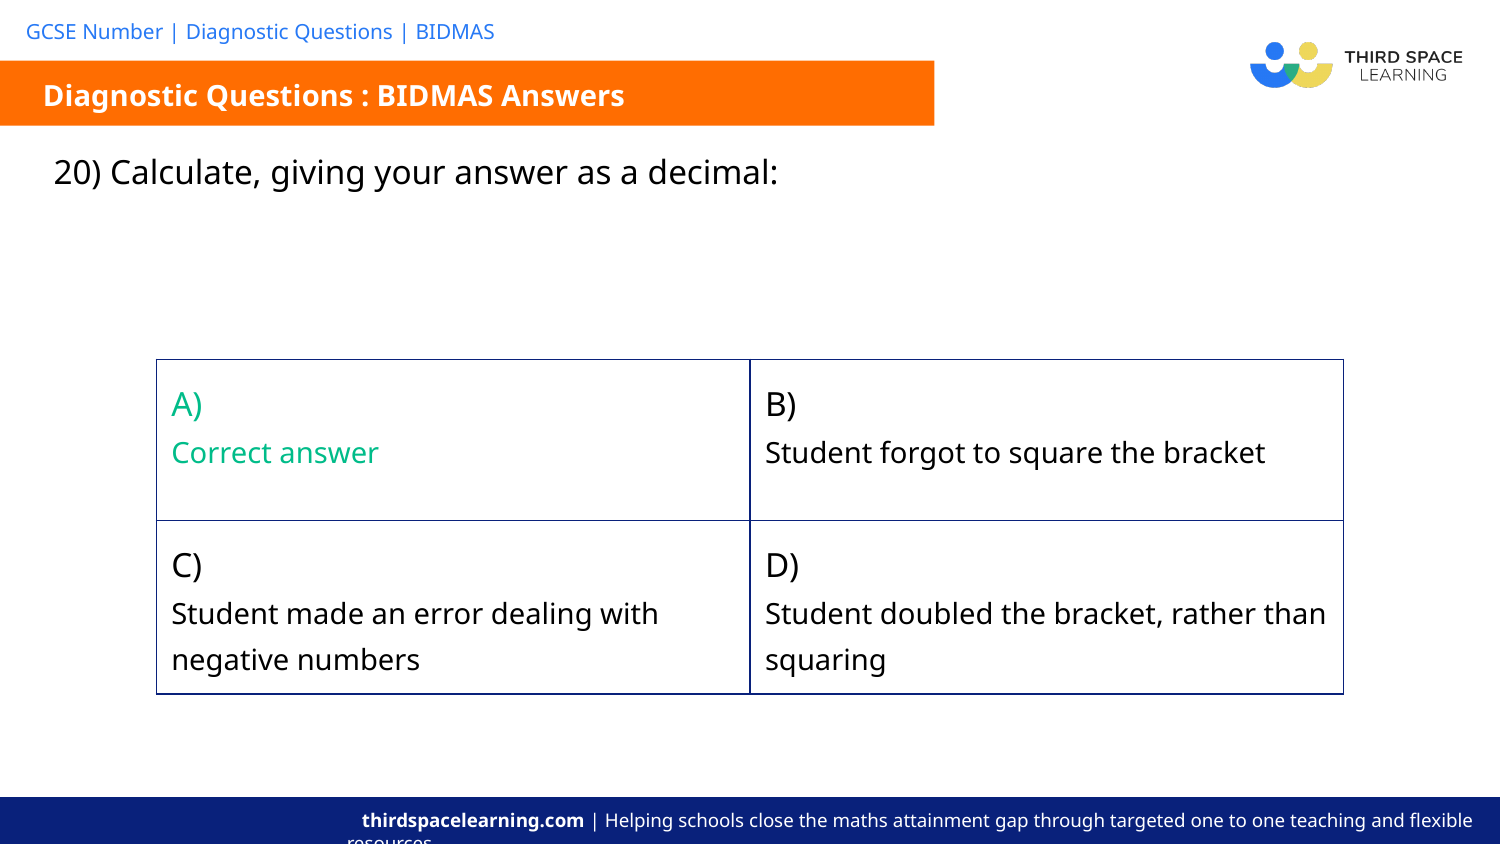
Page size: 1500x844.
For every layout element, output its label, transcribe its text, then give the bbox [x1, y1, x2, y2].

text_box Diagnostic Questions : BIDMAS Answers [27, 61, 833, 127]
picture [1250, 33, 1465, 99]
